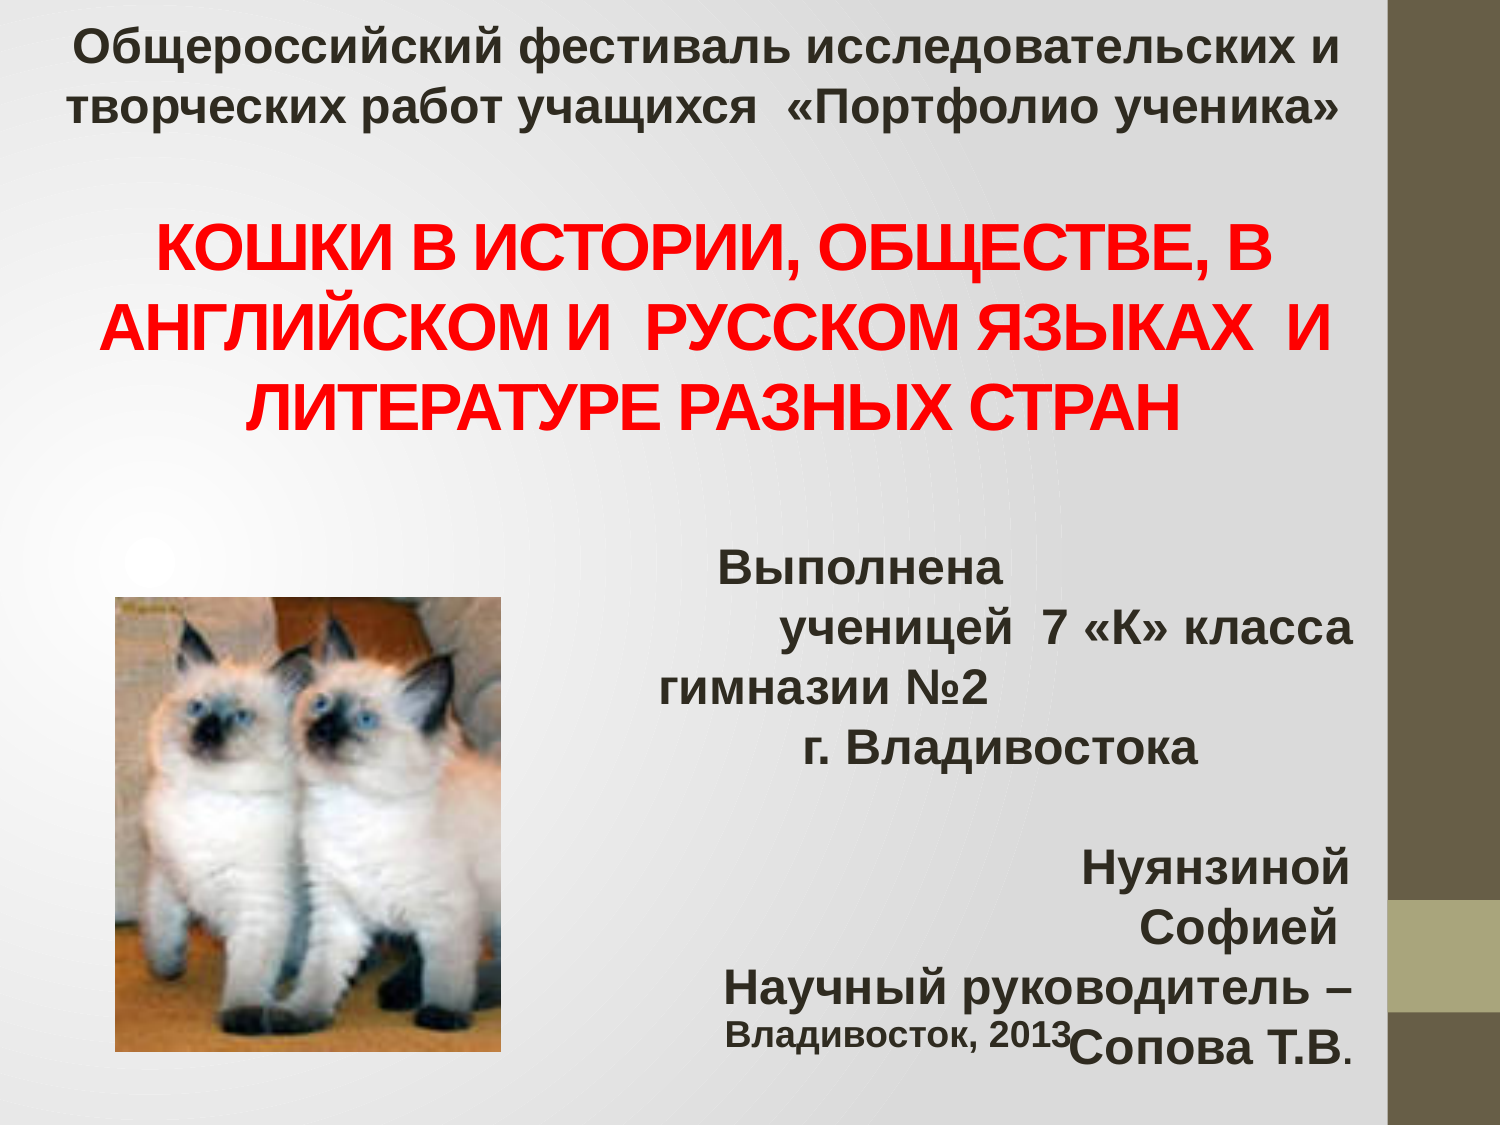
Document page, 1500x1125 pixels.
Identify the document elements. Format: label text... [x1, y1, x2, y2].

text_box Владивосток, 2013 [621, 867, 1087, 1090]
title КОШКИ В ИСТОРИИ, ОБЩЕСТВЕ, В АНГЛИЙСКОМ И РУССКОМ ЯЗЫКАХ И ЛИТЕРАТУРЕ РАЗНЫХ СТРАН [35, 117, 1395, 452]
subtitle Выполнена ученицей 7 «К» класса гимназии №2 г. Владивостока Нуянзиной Софией Научный руководитель – Сопова Т.В. [632, 527, 1369, 973]
picture [115, 597, 501, 1053]
text_box Общероссийский фестиваль исследовательских и творческих работ учащихся «Портфолио ученика» [46, 0, 1360, 47]
